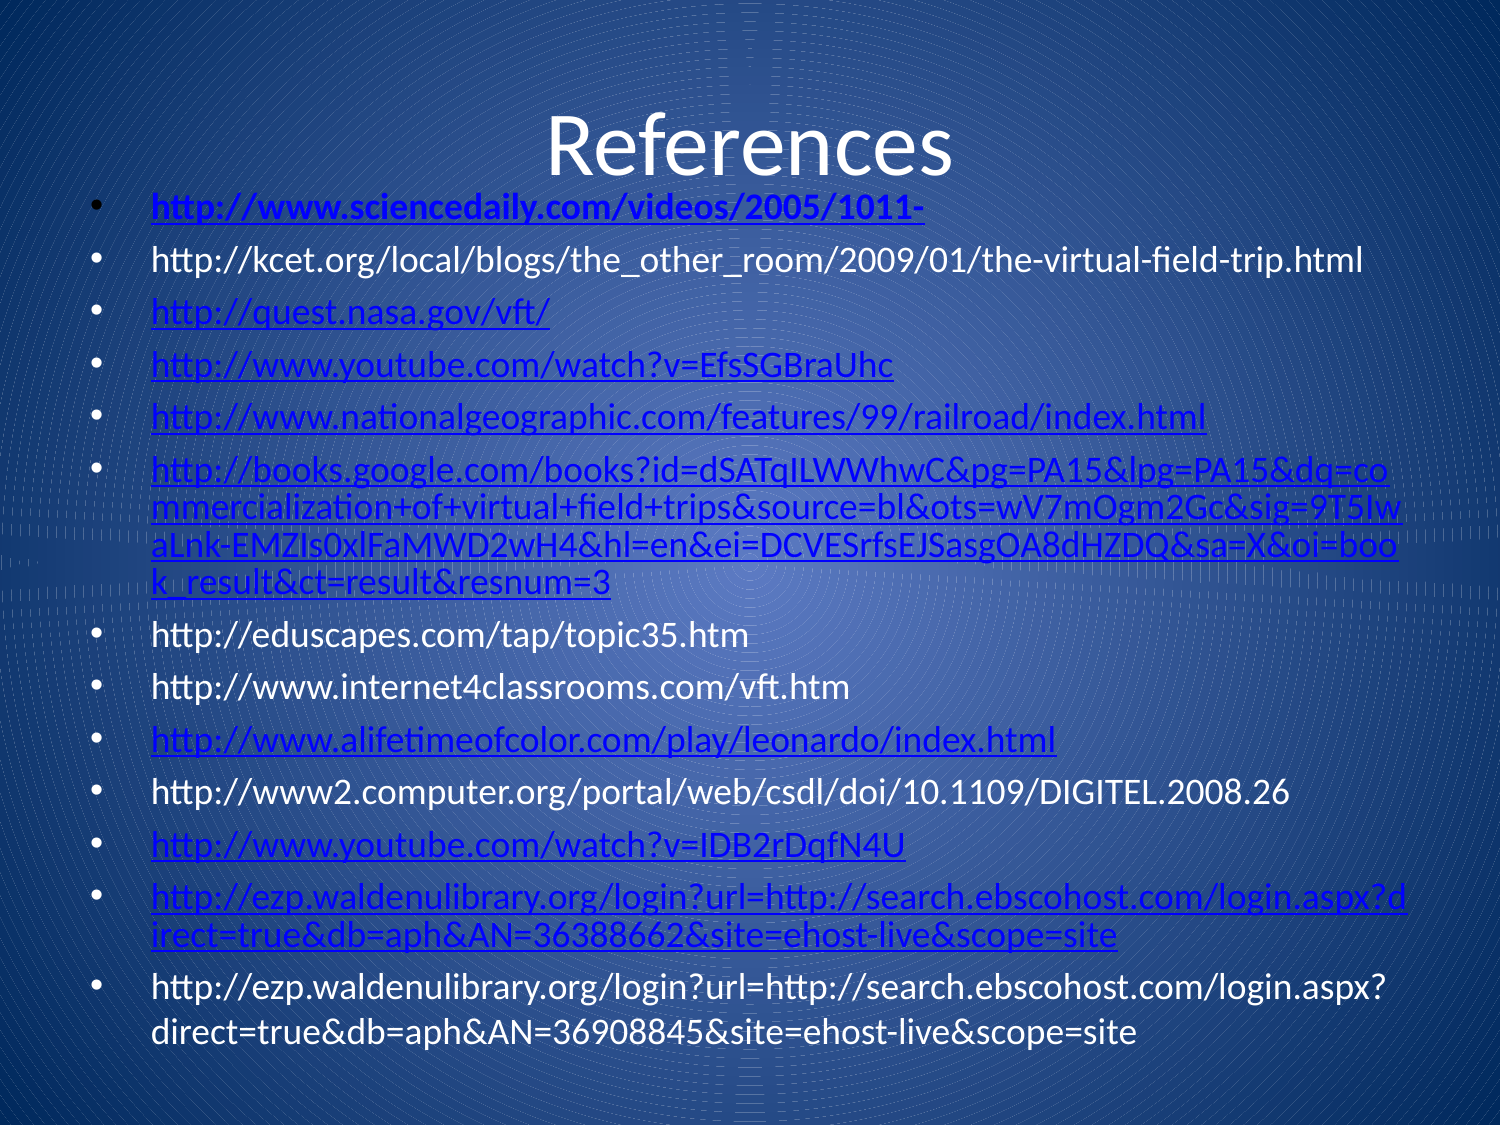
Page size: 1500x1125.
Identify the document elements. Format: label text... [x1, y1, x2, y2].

title References [75, 45, 1425, 174]
list http://www.sciencedaily.com/videos/2005/1011- http://kcet.org/local/blogs/the_other_room/2009/01/the-virtual-field-trip.html http://quest.nasa.gov/vft/ http://www.youtube.com/watch?v=EfsSGBraUhc http://www.nationalgeographic.com/features/99/railroad/index.html http://books.google.com/books?id=dSATqILWWhwC&pg=PA15&lpg=PA15&dq=commercialization+of+virtual+field+trips&source=bl&ots=wV7mOgm2Gc&sig=9T5IwaLnk-EMZIs0xlFaMWD2wH4&hl=en&ei=DCVESrfsEJSasgOA8dHZDQ&sa=X&oi=book_result&ct=result&resnum=3 http://eduscapes.com/tap/topic35.htm http://www.internet4classrooms.com/vft.htm http://www.alifetimeofcolor.com/play/leonardo/index.html http://www2.computer.org/portal/web/csdl/doi/10.1109/DIGITEL.2008.26 http://www.youtube.com/watch?v=IDB2rDqfN4U http://ezp.waldenulibrary.org/login?url=http://search.ebscohost.com/login.aspx?direct=true&db=aph&AN=36388662&site=ehost-live&scope=site http://ezp.waldenulibrary.org/login?url=http://search.ebscohost.com/login.aspx?direct=true&db=aph&AN=36908845&site=ehost-live&scope=site [75, 174, 1425, 1005]
